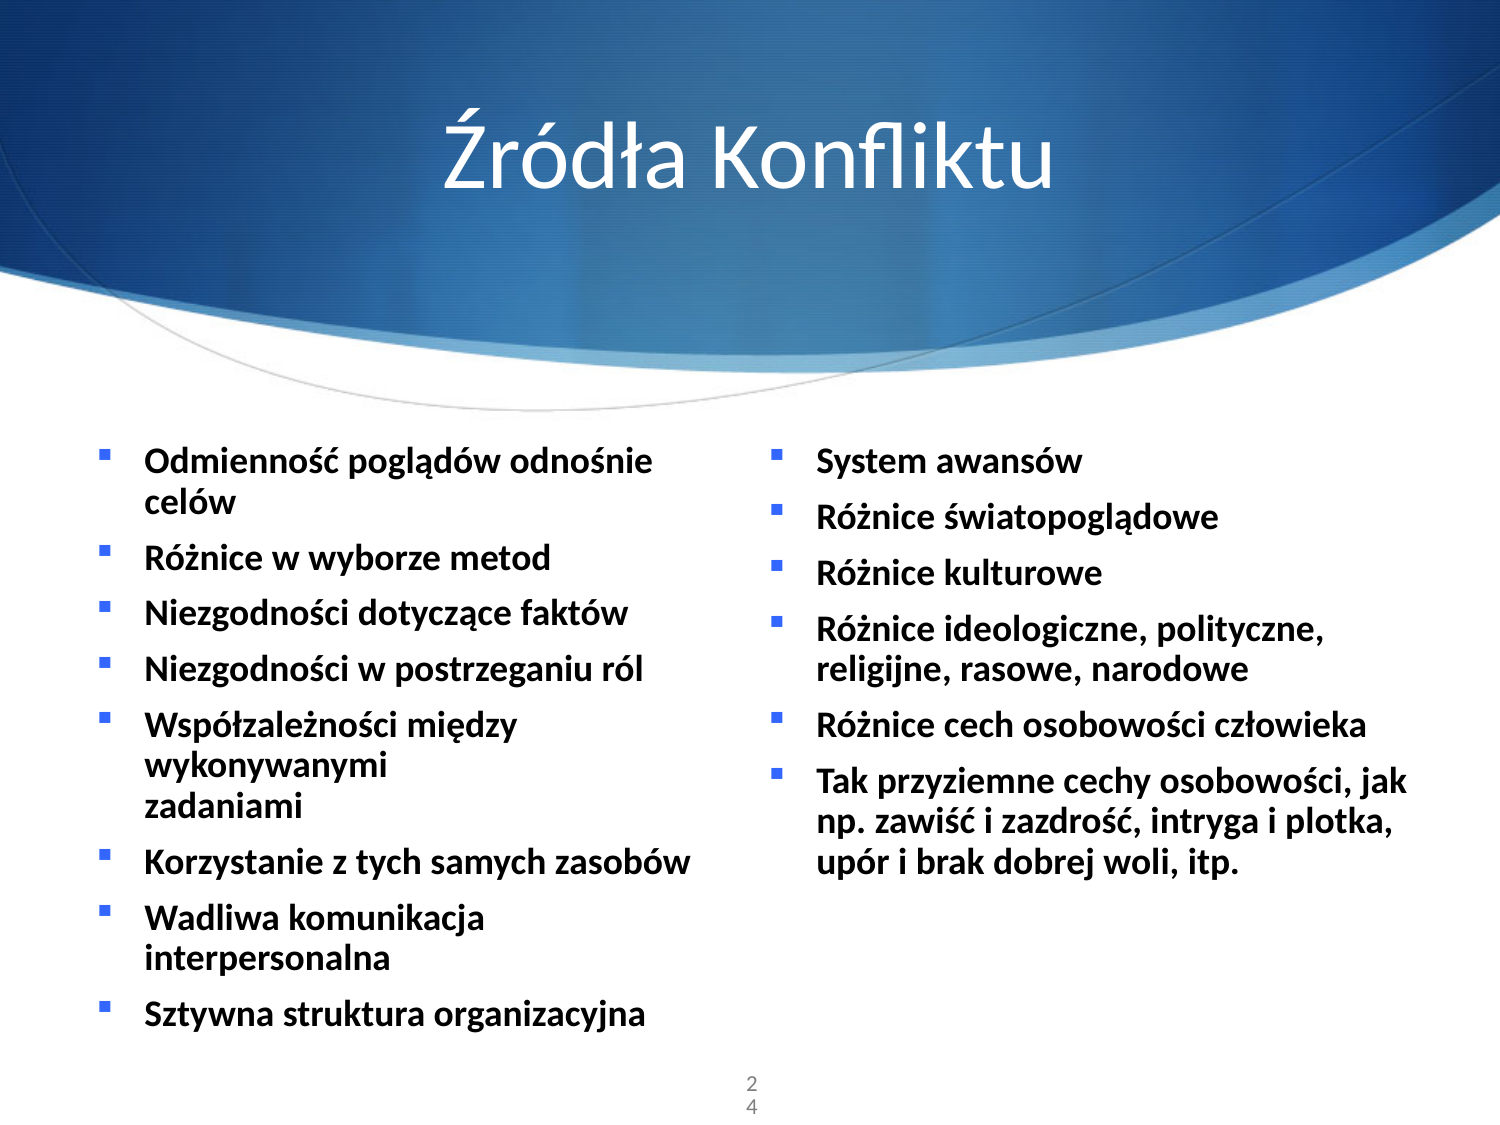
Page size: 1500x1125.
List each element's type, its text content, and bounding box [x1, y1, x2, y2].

text_box Odmienność poglądów odnośnie celów Różnice w wyborze metod Niezgodności dotyczące faktów Niezgodności w postrzeganiu ról Współzależności między wykonywanymi zadaniami Korzystanie z tych samych zasobów Wadliwa komunikacja interpersonalna Sztywna struktura organizacyjna System awansów Różnice światopoglądowe Różnice kulturowe Różnice ideologiczne, polityczne, religijne, rasowe, narodowe Różnice cech osobowości człowieka Tak przyziemne cechy osobowości, jak np. zawiść i zazdrość, intryga i plotka, upór i brak dobrej woli, itp. [88, 433, 1426, 1083]
title Źródła Konfliktu [75, 0, 1425, 301]
slide_number 24 [730, 1062, 769, 1103]
picture [0, 0, 1500, 1125]
